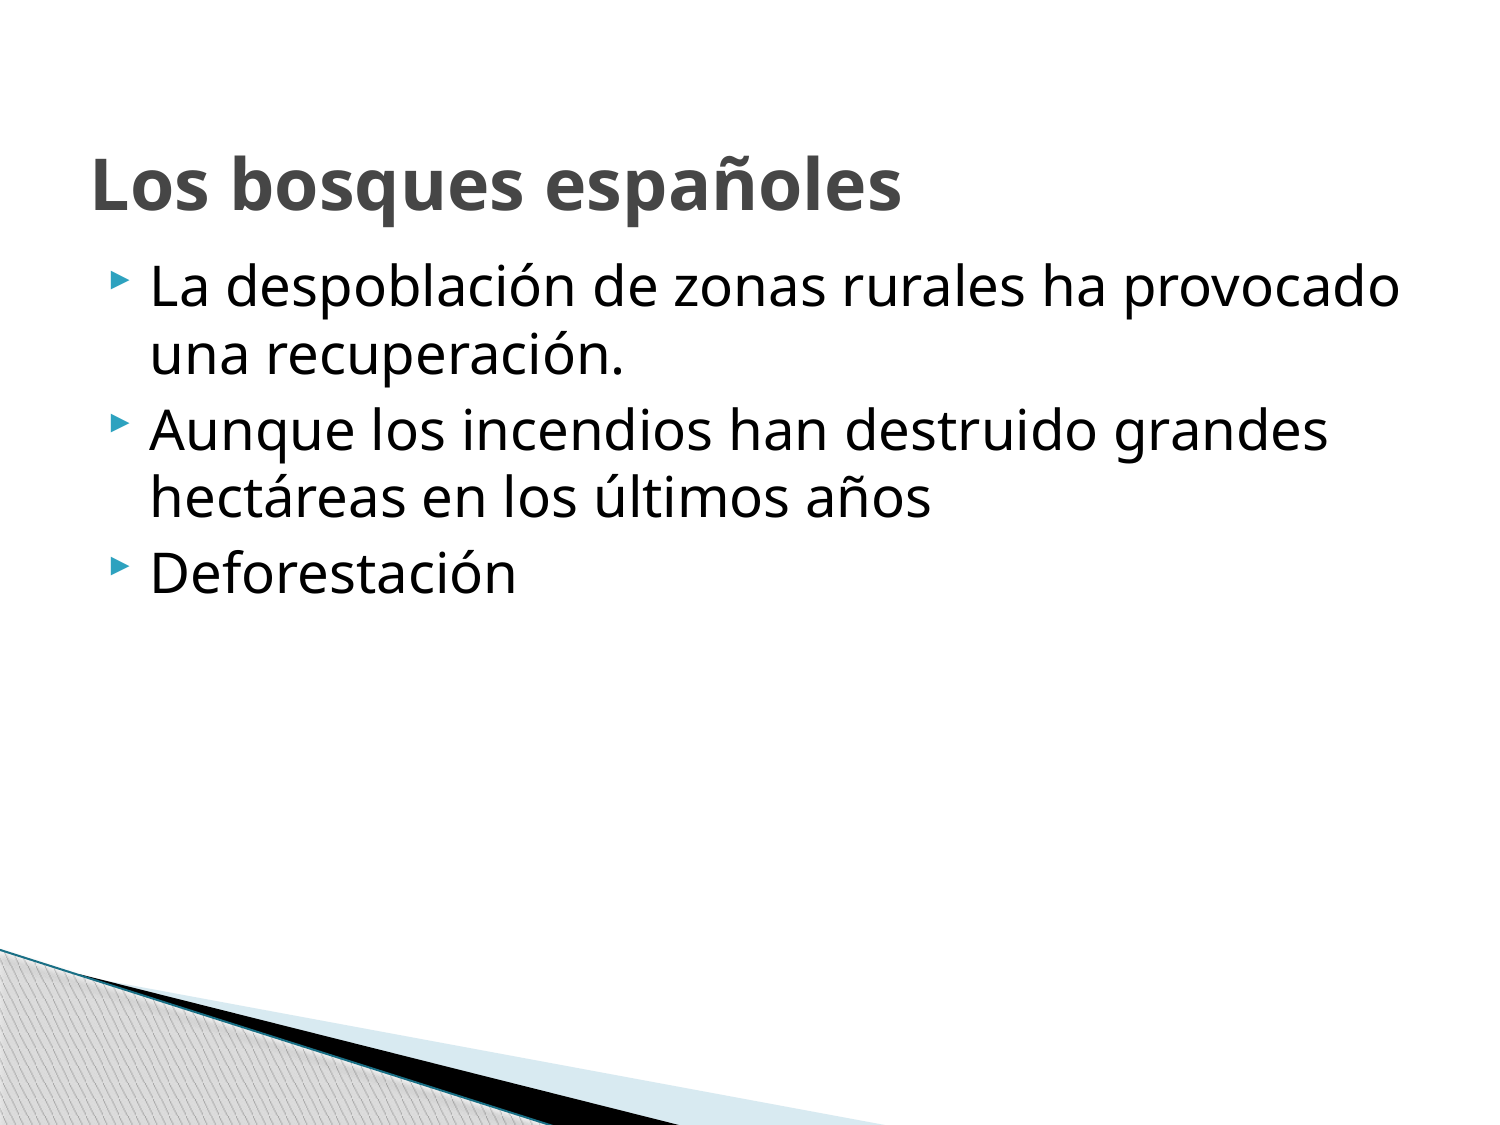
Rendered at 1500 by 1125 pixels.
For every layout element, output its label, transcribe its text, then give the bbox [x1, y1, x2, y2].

list La despoblación de zonas rurales ha provocado una recuperación. Aunque los incendios han destruido grandes hectáreas en los últimos años Deforestación [75, 243, 1425, 986]
title Los bosques españoles [75, 45, 1425, 233]
